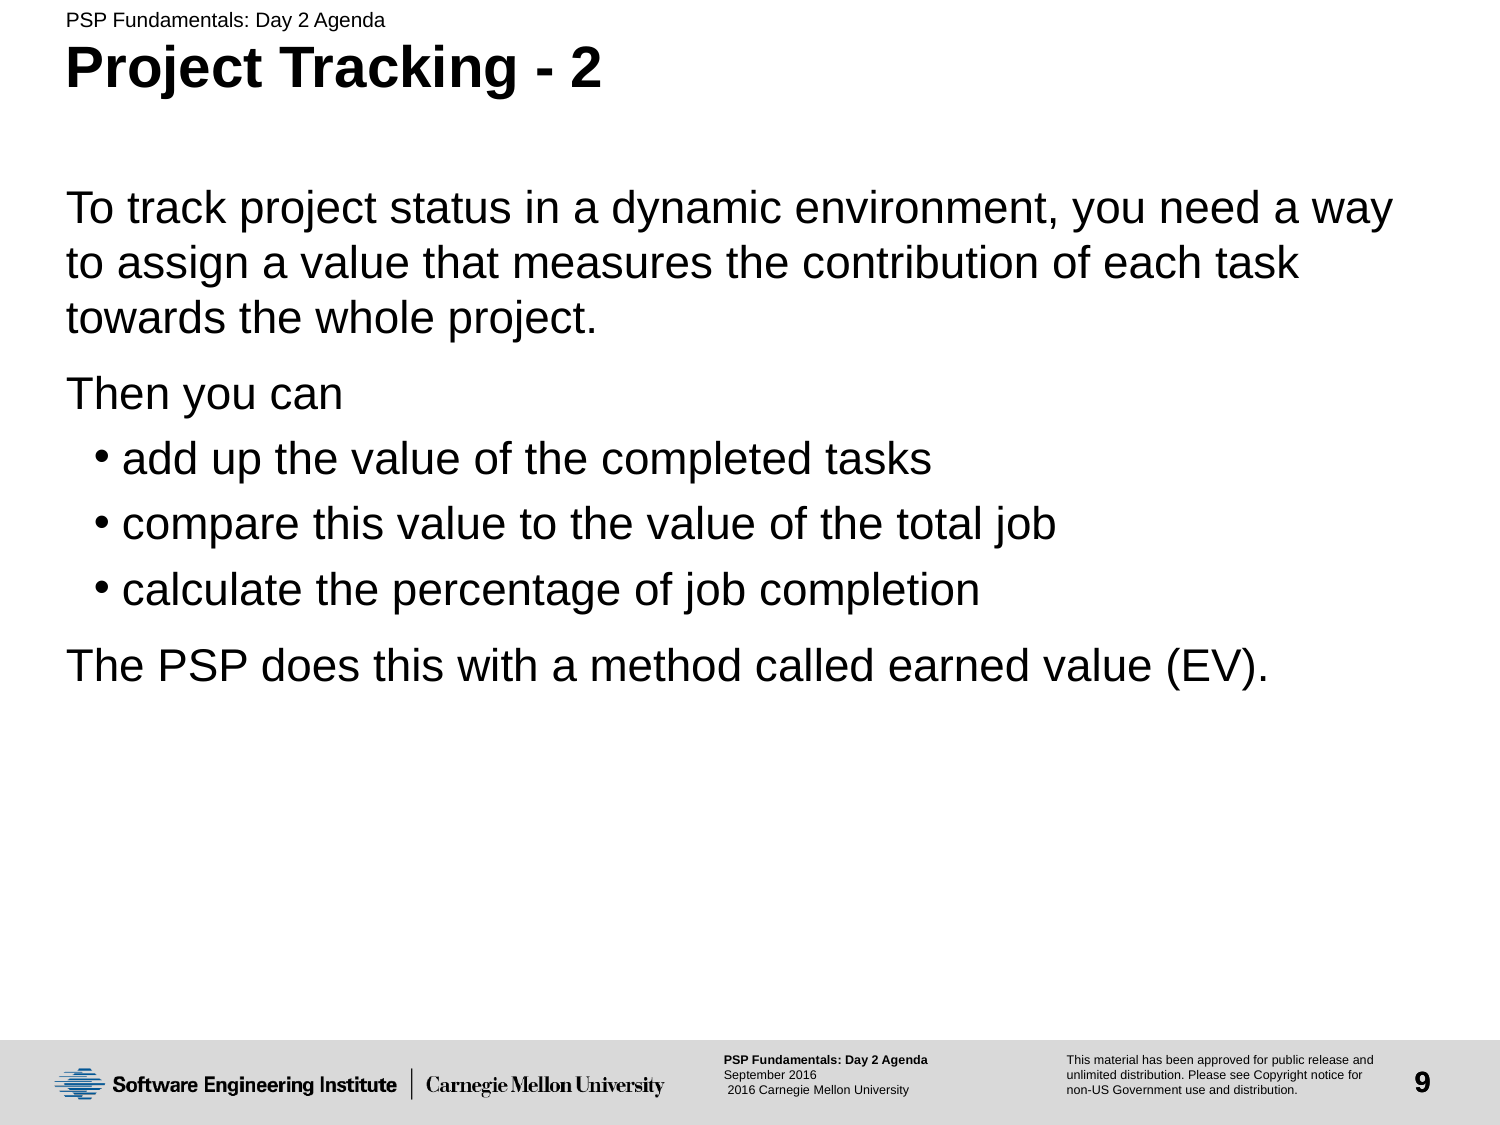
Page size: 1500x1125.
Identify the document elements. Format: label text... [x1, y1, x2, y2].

picture [46, 1061, 673, 1104]
list To track project status in a dynamic environment, you need a way to assign a value that measures the contribution of each task towards the whole project. Then you can add up the value of the completed tasks compare this value to the value of the total job calculate the percentage of job completion The PSP does this with a method called earned value (EV). [65, 177, 1431, 1000]
title Project Tracking - 2 [65, 37, 1430, 148]
